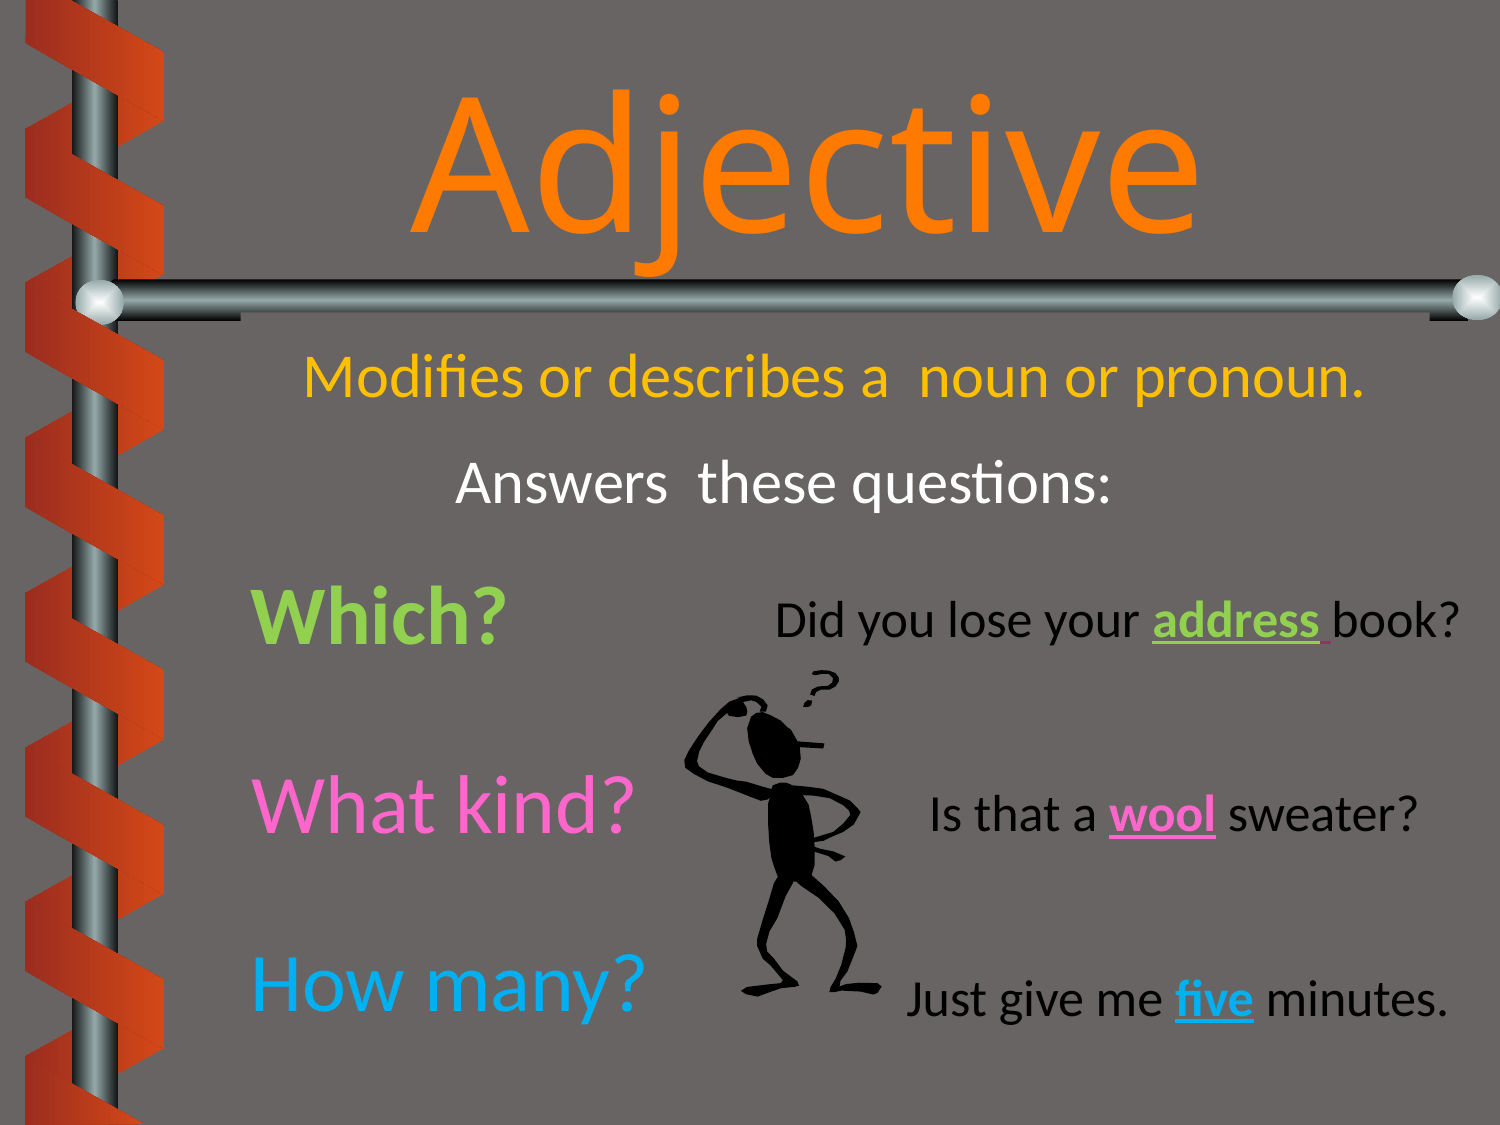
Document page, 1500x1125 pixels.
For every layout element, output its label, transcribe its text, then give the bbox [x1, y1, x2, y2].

text_box What kind? [206, 742, 678, 858]
text_box Is that a wool sweater? [914, 744, 1428, 878]
text_box Modifies or describes a noun or pronoun. [240, 312, 1430, 433]
text_box Did you lose your address book? [745, 539, 1491, 694]
text_box How many? [223, 920, 677, 1036]
text_box Just give me five minutes. [865, 912, 1491, 1078]
text_box Which? [208, 553, 552, 669]
text_box Answers these questions: [476, 431, 1094, 526]
text_box Adjective [395, 37, 1222, 278]
picture [683, 669, 883, 997]
